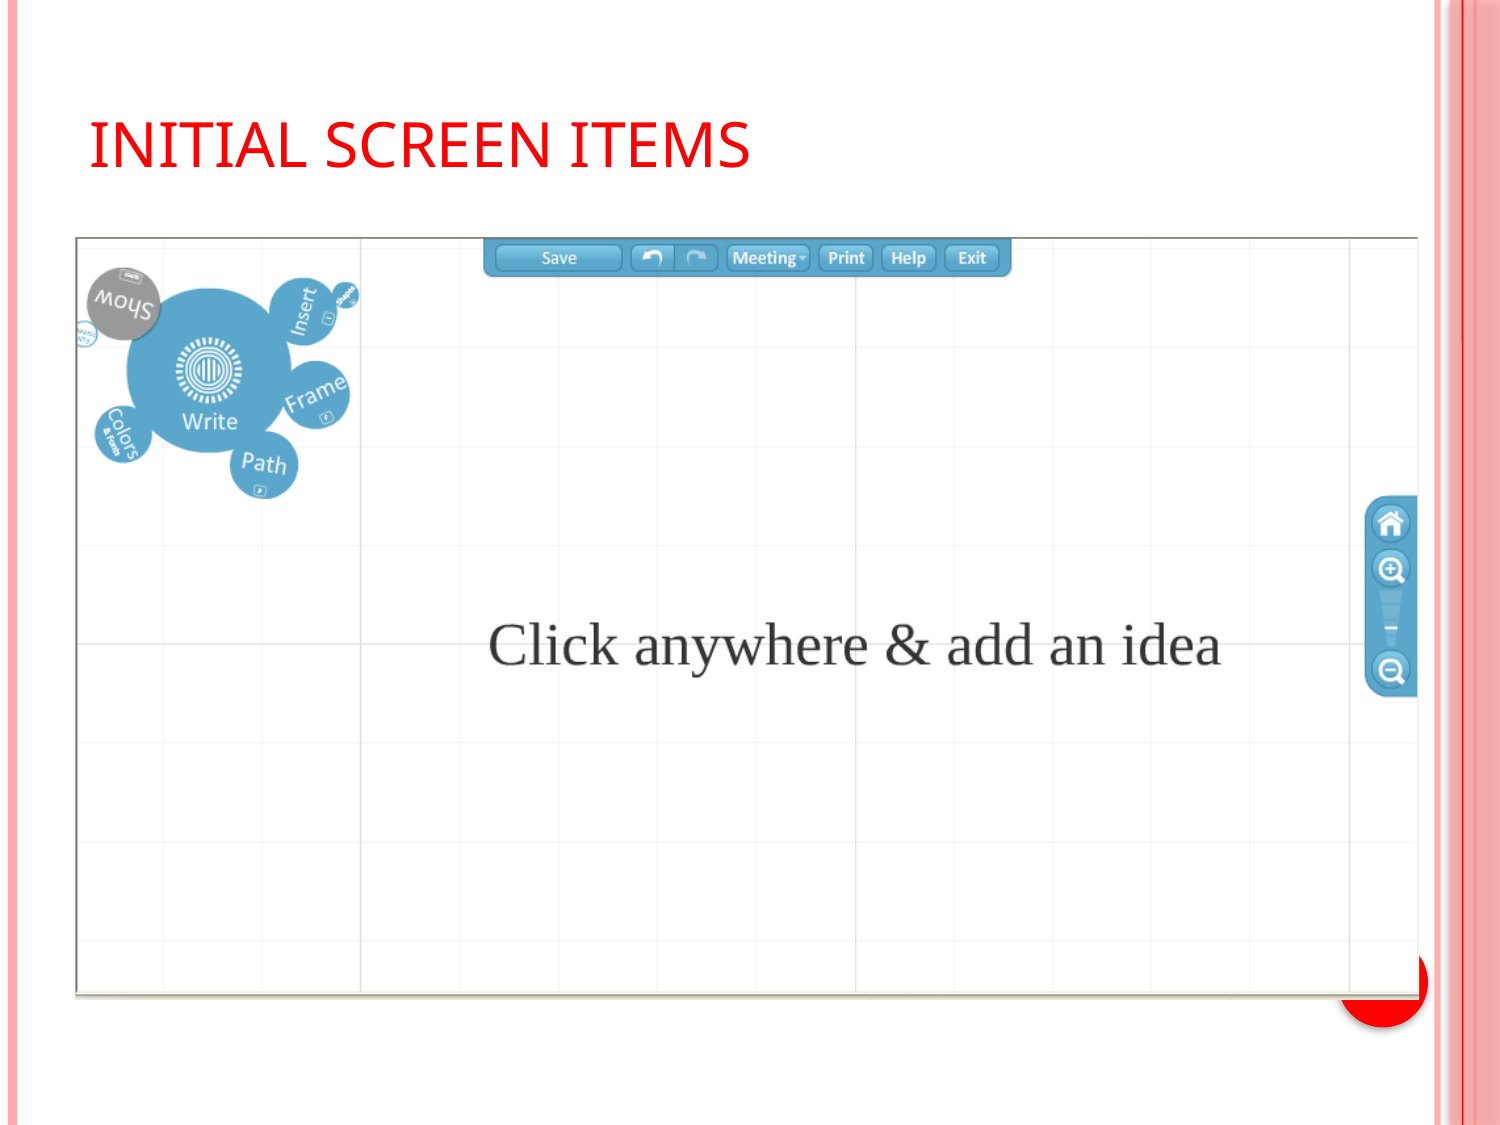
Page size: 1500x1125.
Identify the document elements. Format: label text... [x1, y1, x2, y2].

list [74, 236, 1420, 1001]
title Initial Screen Items [75, 0, 1425, 188]
